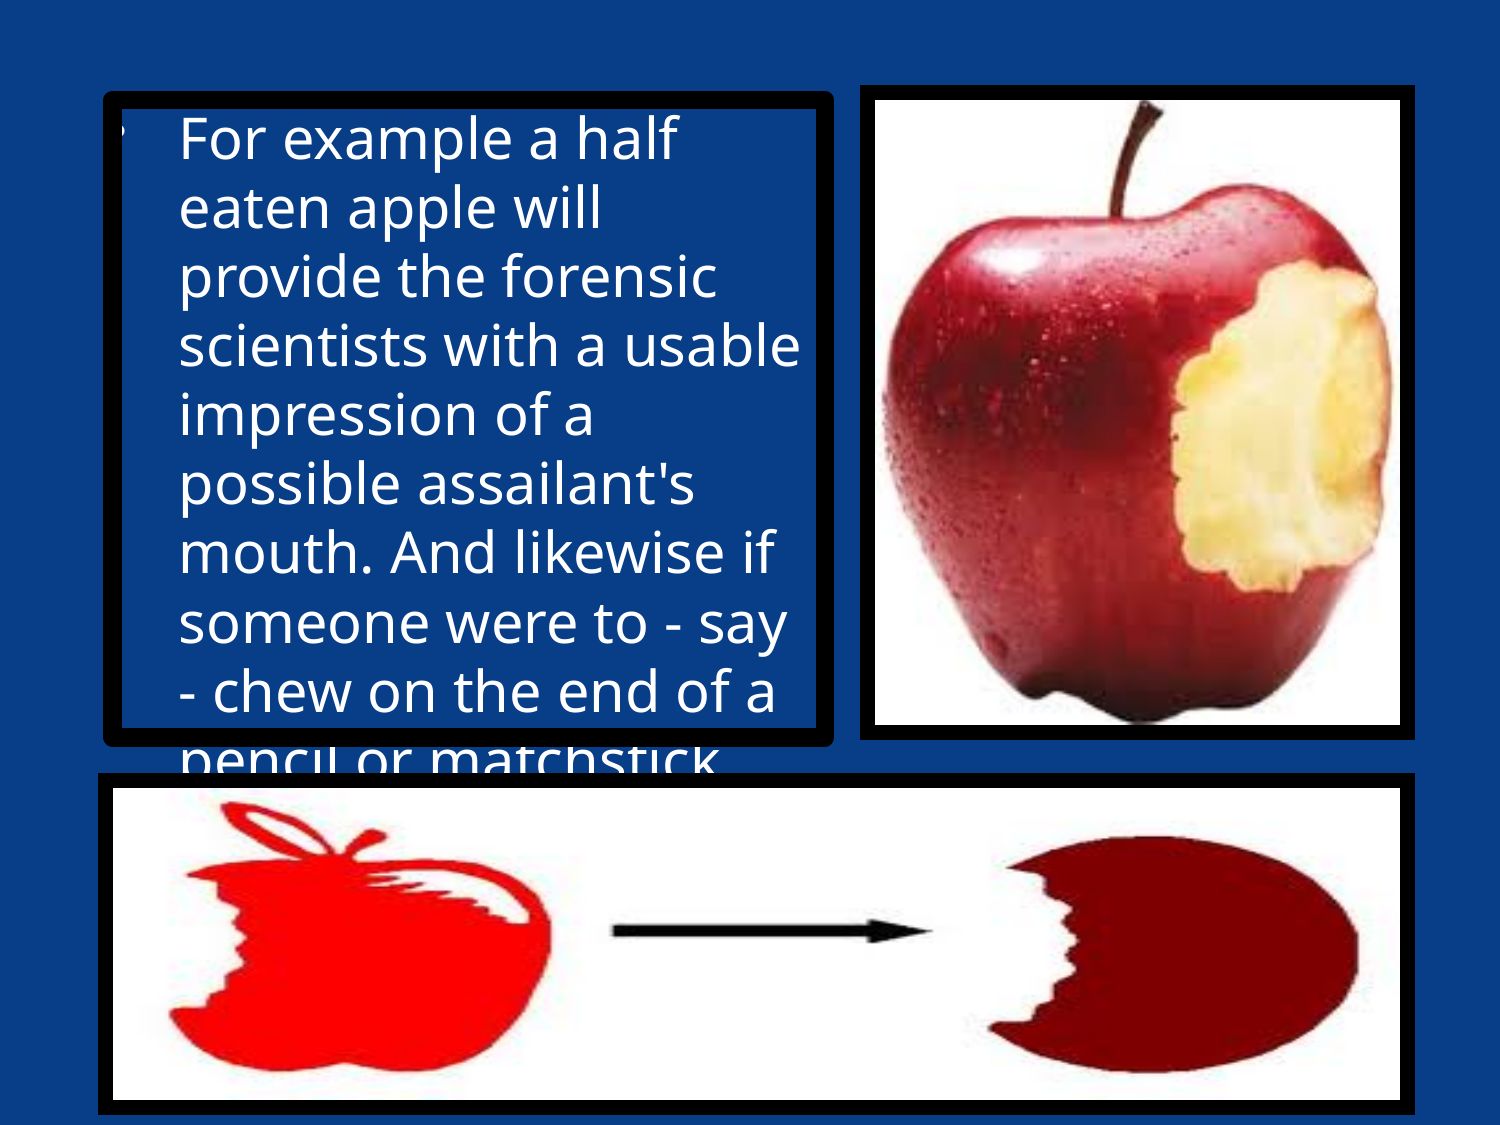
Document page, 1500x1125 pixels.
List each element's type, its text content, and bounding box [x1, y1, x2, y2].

picture [874, 99, 1401, 726]
text_box [110, 98, 827, 740]
list For example a half eaten apple will provide the forensic scientists with a usable impression of a possible assailant's mouth. And likewise if someone were to - say - chew on the end of a pencil or matchstick. [75, 94, 825, 807]
picture [112, 787, 1401, 1101]
